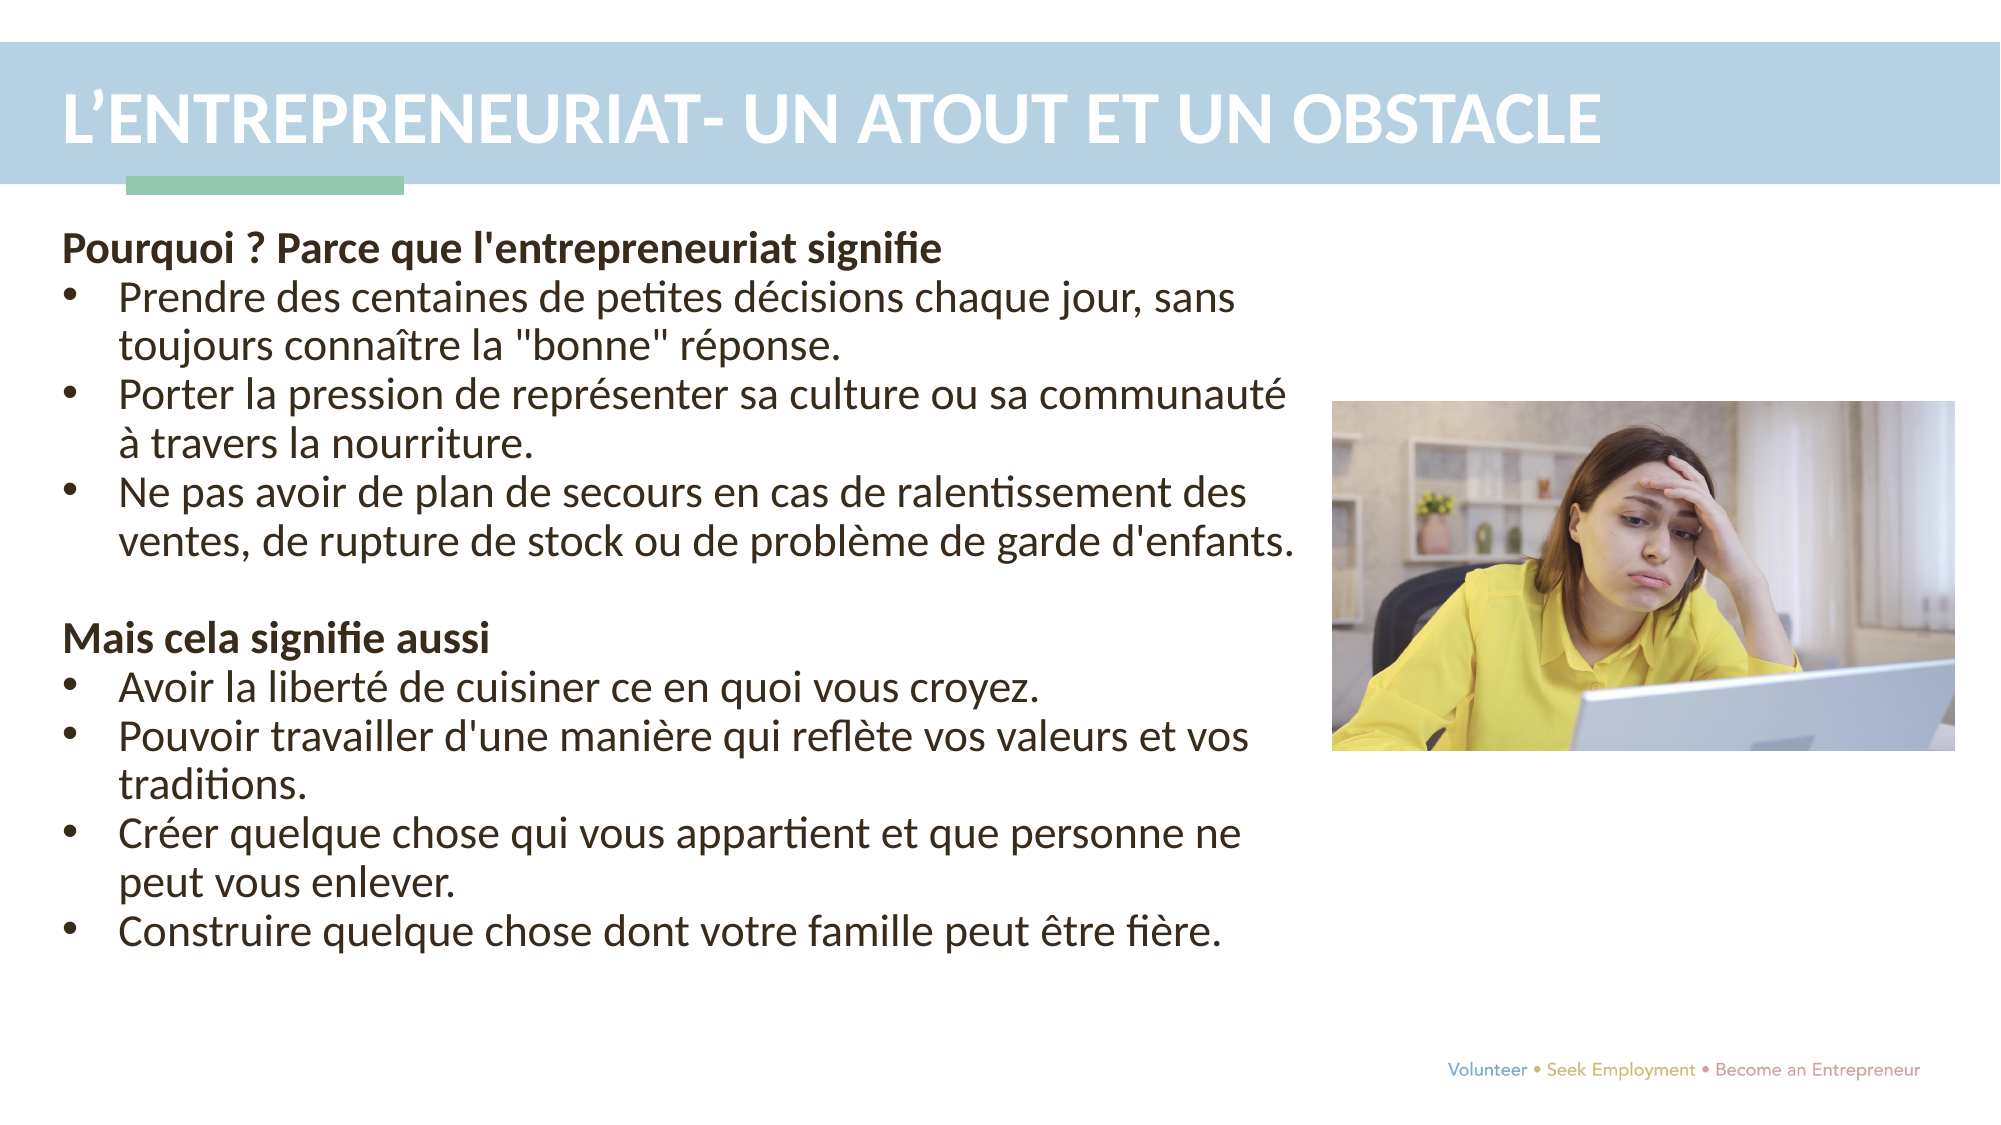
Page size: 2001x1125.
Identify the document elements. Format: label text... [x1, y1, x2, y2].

picture [1418, 1046, 1971, 1103]
list L’ENTREPRENEURIAT- UN ATOUT ET UN OBSTACLE [47, 60, 2000, 179]
picture [1332, 401, 1955, 752]
list Pourquoi ? Parce que l'entrepreneuriat signifie Prendre des centaines de petites décisions chaque jour, sans toujours connaître la "bonne" réponse. Porter la pression de représenter sa culture ou sa communauté à travers la nourriture. Ne pas avoir de plan de secours en cas de ralentissement des ventes, de rupture de stock ou de problème de garde d'enfants. Mais cela signifie aussi Avoir la liberté de cuisiner ce en quoi vous croyez. Pouvoir travailler d'une manière qui reflète vos valeurs et vos traditions. Créer quelque chose qui vous appartient et que personne ne peut vous enlever. Construire quelque chose dont votre famille peut être fière. [47, 216, 1316, 930]
